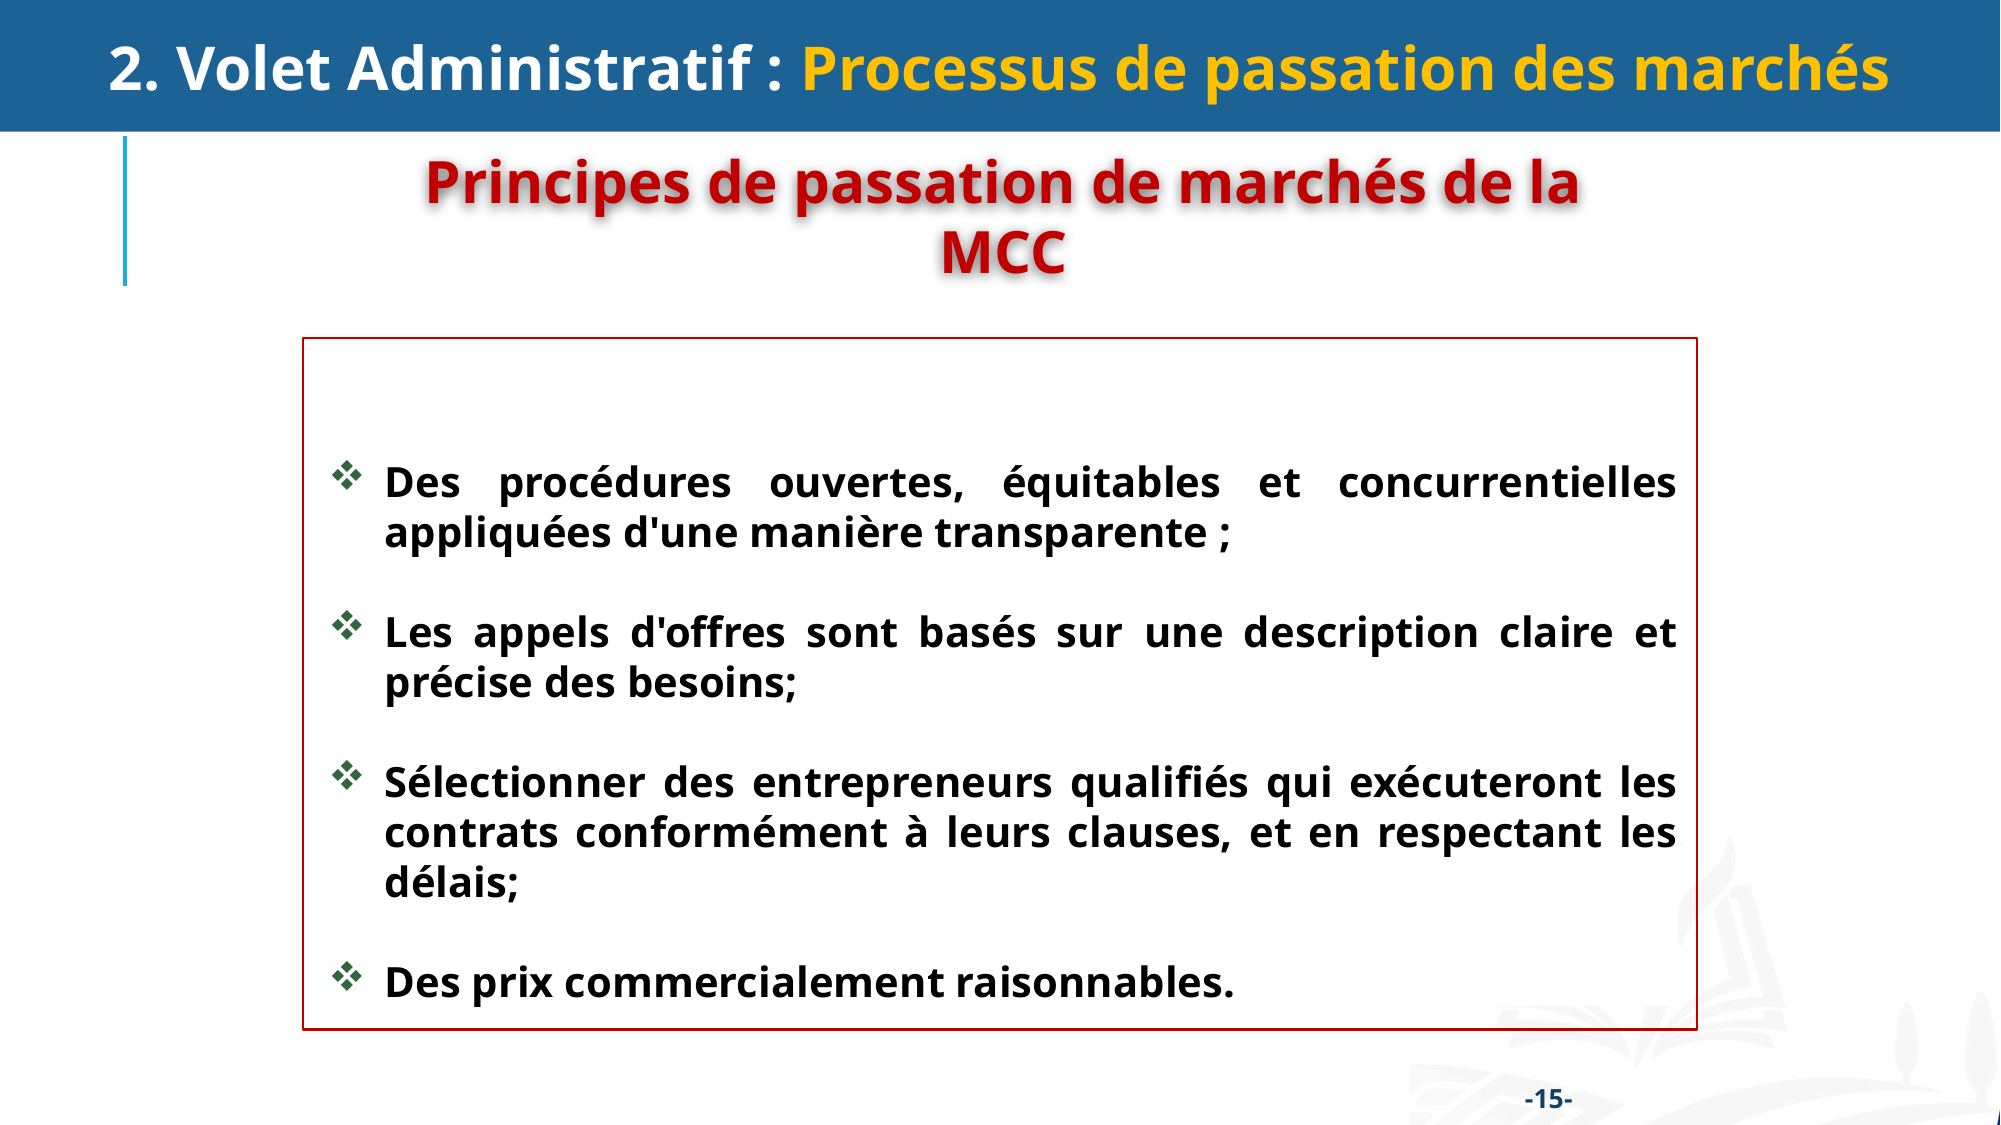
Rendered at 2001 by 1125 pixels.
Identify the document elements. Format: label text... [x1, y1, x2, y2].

text_box 2. Volet Administratif : Processus de passation des marchés [0, 0, 2000, 133]
picture [1409, 759, 2000, 1125]
text_box Principes de passation de marchés de la MCC [330, 174, 1677, 257]
text_box [302, 337, 1698, 1031]
